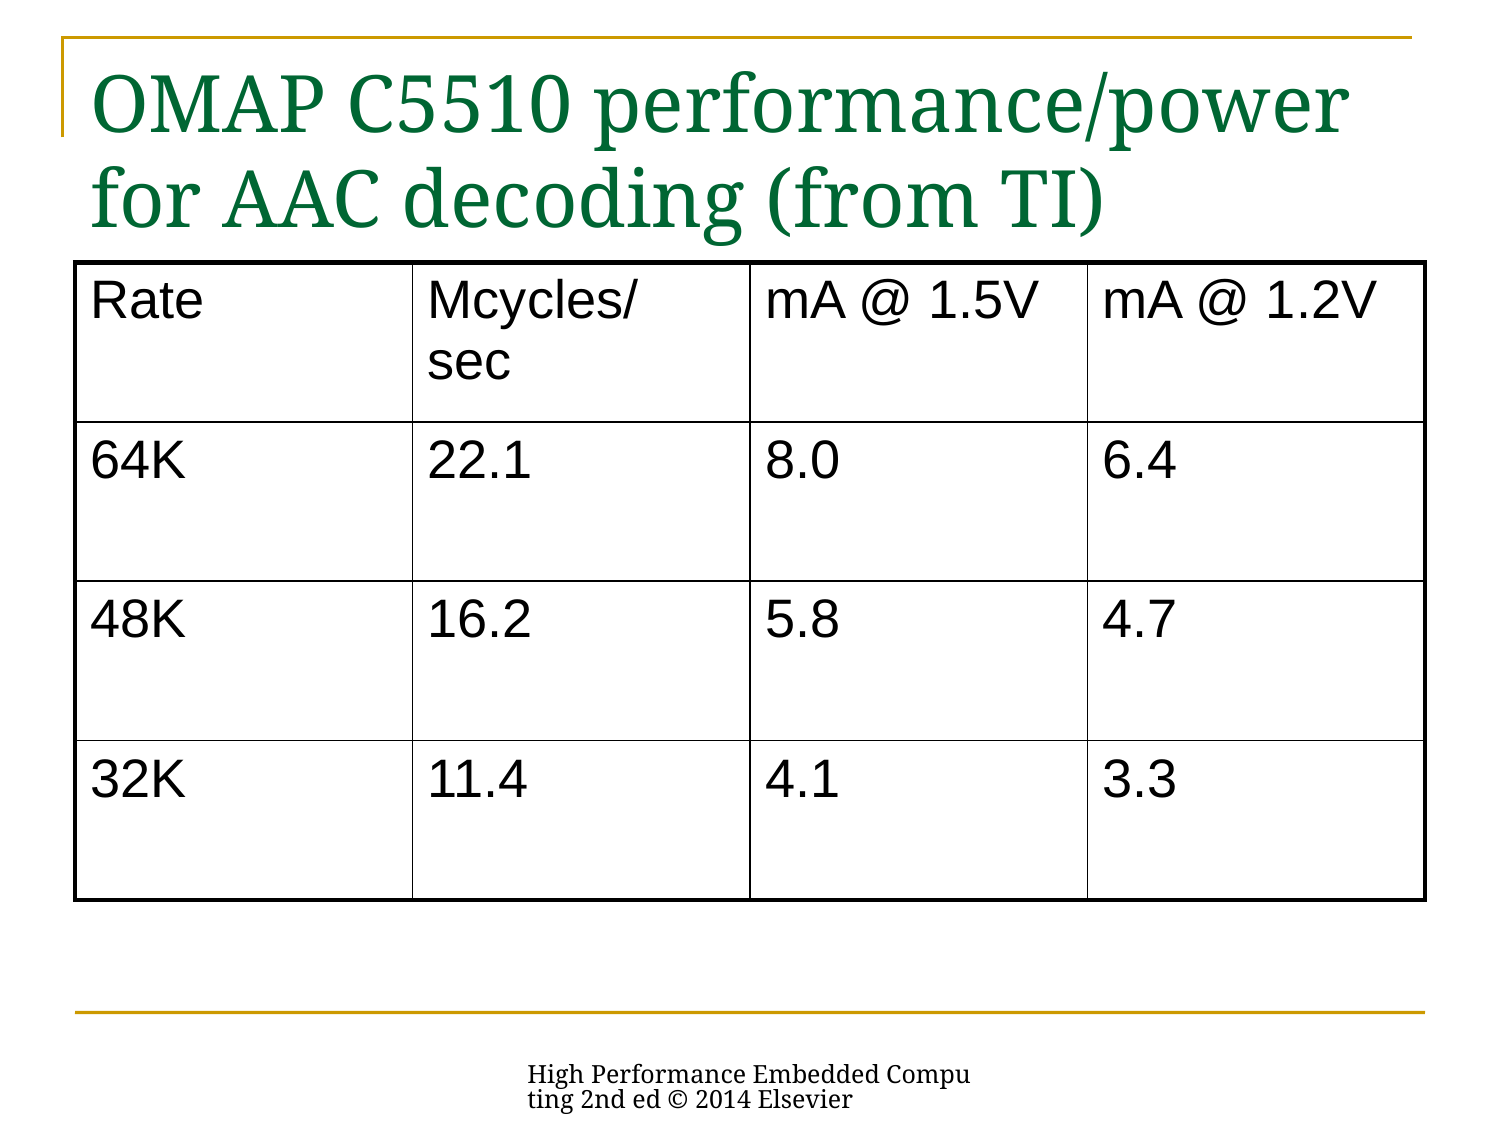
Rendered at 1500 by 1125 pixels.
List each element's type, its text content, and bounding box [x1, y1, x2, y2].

table_cell 32K [77, 741, 412, 898]
table_cell 48K [77, 582, 412, 740]
table_cell 64K [77, 423, 412, 580]
table_header Rate [77, 265, 412, 421]
table_cell 6.4 [1088, 423, 1423, 580]
table_header mA @ 1.2V [1088, 265, 1423, 421]
table_cell 4.1 [751, 741, 1087, 898]
table_cell 4.7 [1088, 582, 1423, 740]
table_cell 8.0 [751, 423, 1087, 580]
table_cell 3.3 [1088, 741, 1423, 898]
table_cell 16.2 [413, 582, 749, 740]
title OMAP C5510 performance/power for AAC decoding (from TI) [75, 45, 1425, 233]
table_cell 11.4 [413, 741, 749, 898]
footer High Performance Embedded Computing 2nd ed © 2014 Elsevier [512, 1025, 988, 1100]
table_cell 5.8 [751, 582, 1087, 740]
table_header Mcycles/ sec [413, 265, 749, 421]
table_header mA @ 1.5V [751, 265, 1087, 421]
table_cell 22.1 [413, 423, 749, 580]
